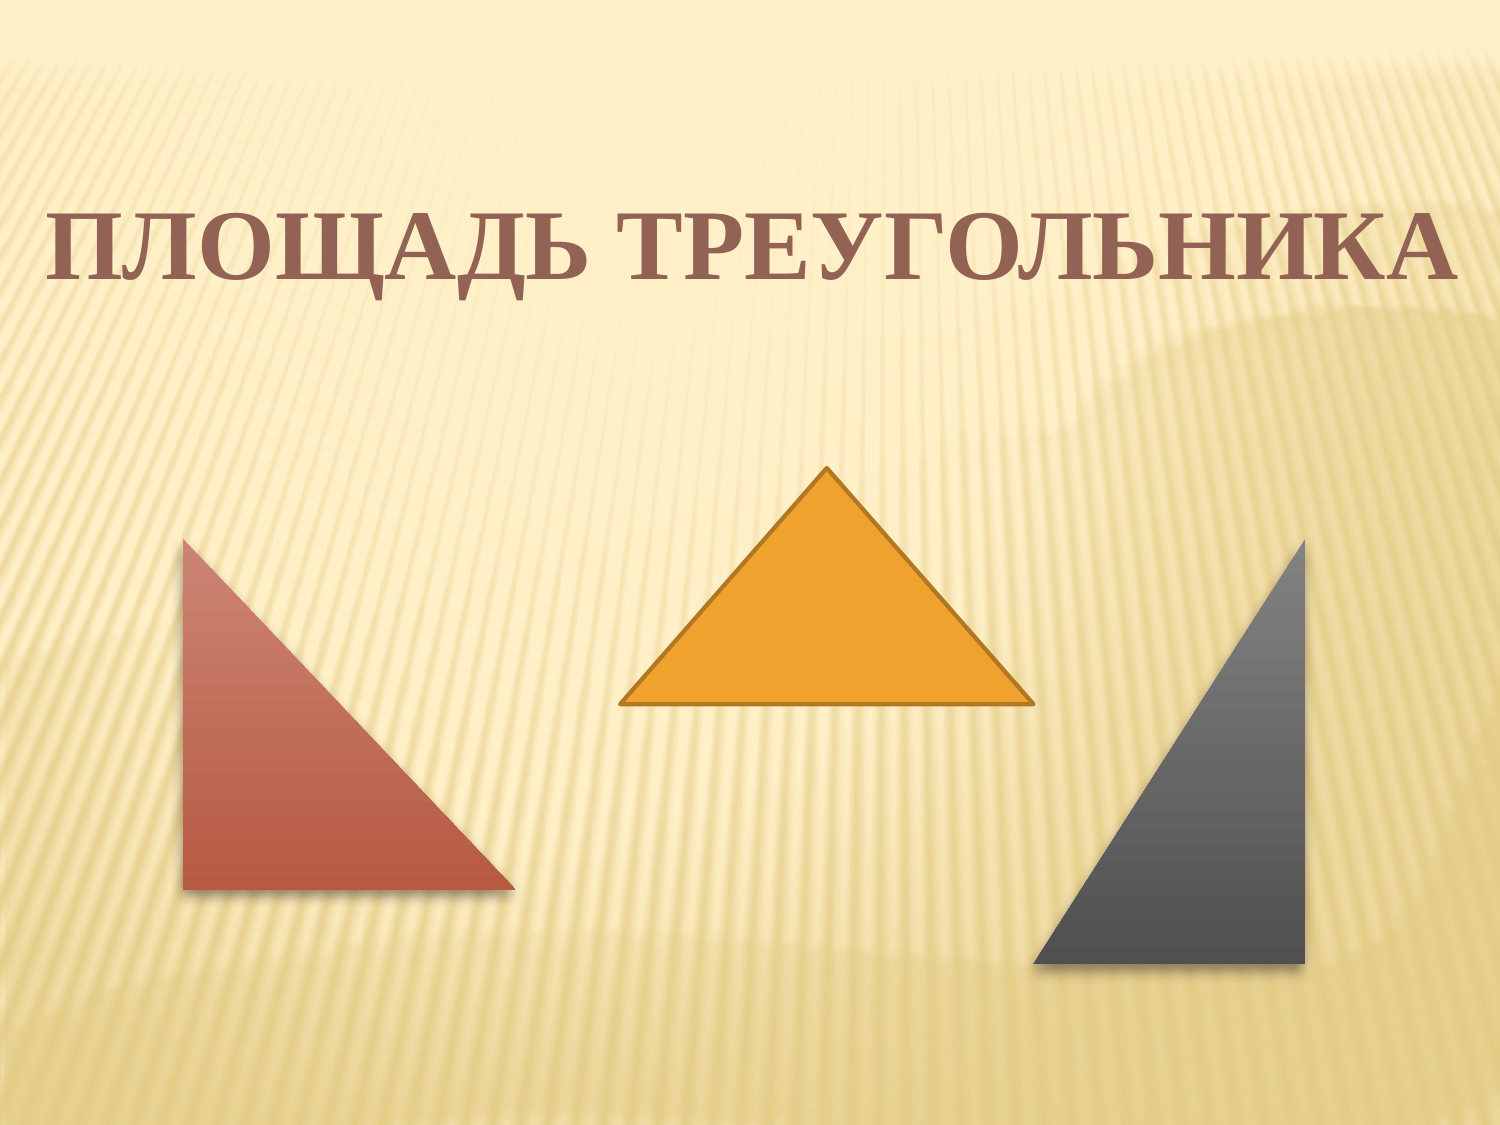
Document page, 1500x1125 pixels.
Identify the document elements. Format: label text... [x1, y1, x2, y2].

text_box ПЛОЩАДЬ ТРЕУГОЛЬНИКА [29, 172, 1476, 308]
text_box [1033, 538, 1306, 965]
text_box [618, 465, 1036, 707]
text_box [183, 538, 516, 890]
